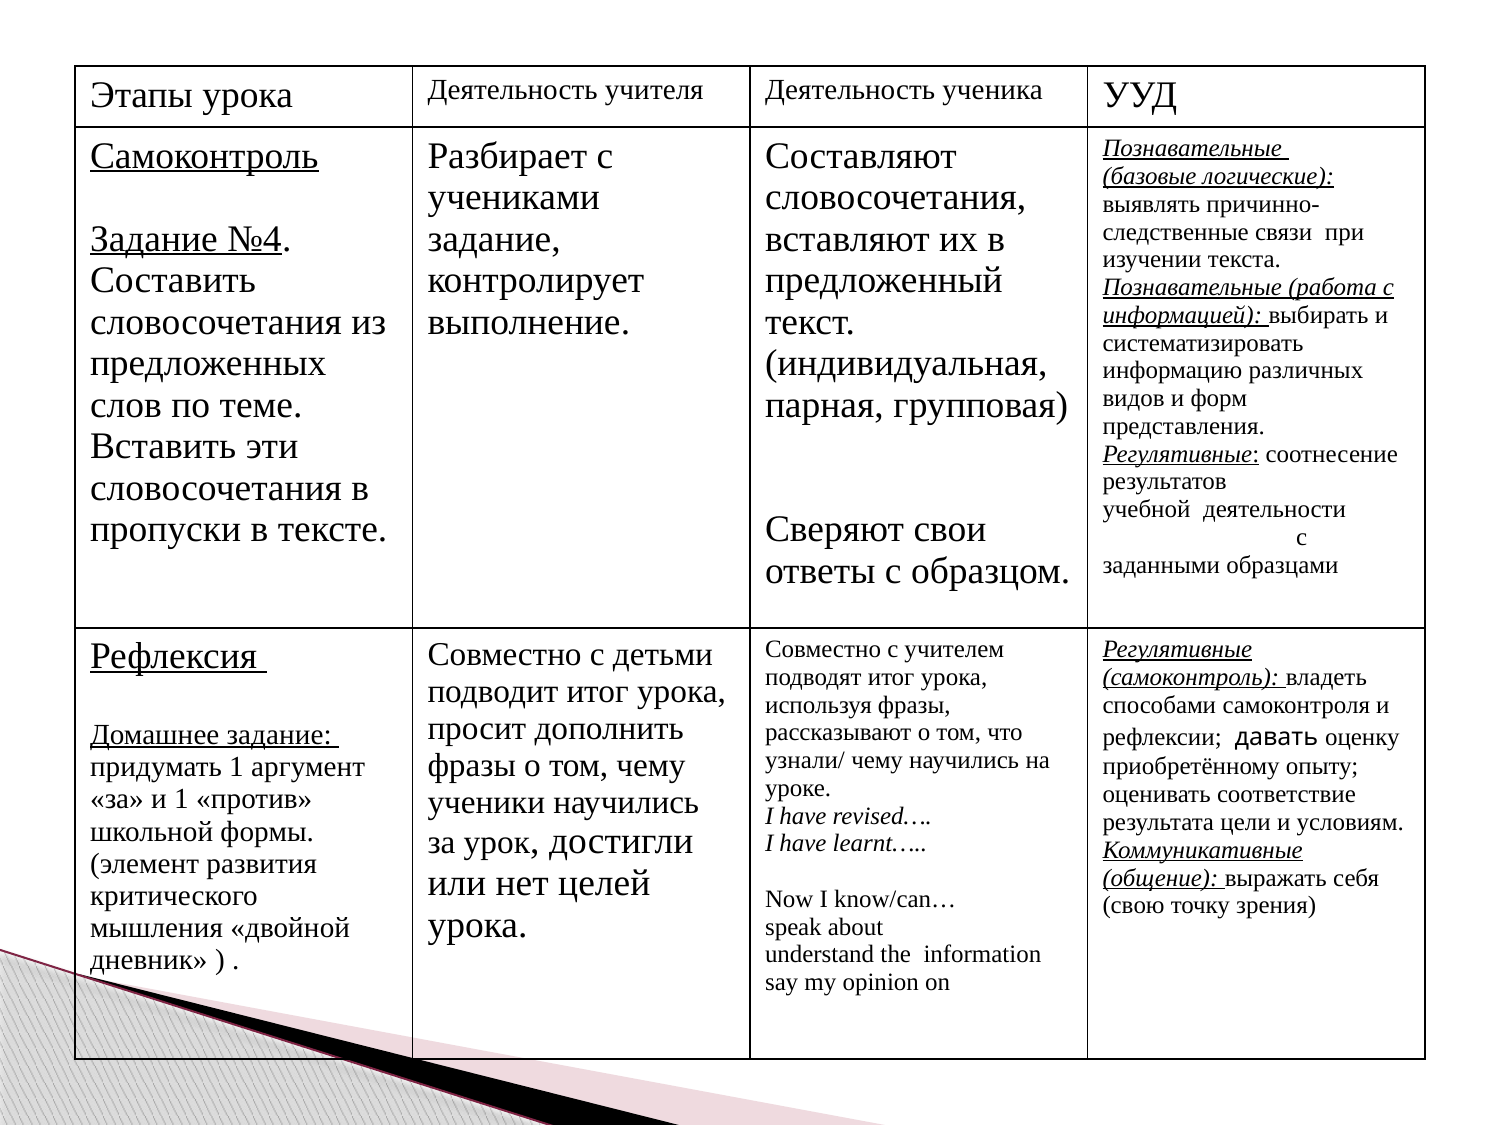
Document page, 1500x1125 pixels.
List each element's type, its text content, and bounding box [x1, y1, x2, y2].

table_cell Самоконтроль Задание №4. Составить словосочетания из предложенных слов по теме. Вставить эти словосочетания в пропуски в тексте. [76, 128, 412, 627]
table_cell Познавательные (базовые логические): выявлять причинно-следственные связи при изучении текста. Познавательные (работа с информацией): выбирать и систематизировать информацию различных видов и форм представления. Регулятивные: соотнесение результатов учебной деятельности с заданными образцами [1088, 128, 1424, 627]
table_cell Совместно с детьми подводит итог урока, просит дополнить фразы о том, чему ученики научились за урок, достигли или нет целей урока. [413, 629, 749, 1058]
table_header Деятельность ученика [751, 67, 1087, 126]
table_cell Совместно с учителем подводят итог урока, используя фразы, рассказывают о том, что узнали/ чему научились на уроке. I have revised…. I have learnt….. Now I know/can… speak about understand the information say my opinion on [751, 629, 1087, 1058]
table_cell Рефлексия Домашнее задание: придумать 1 аргумент «за» и 1 «против» школьной формы. (элемент развития критического мышления «двойной дневник» ) . [76, 629, 412, 1058]
table_header УУД [1088, 67, 1424, 126]
table_cell Разбирает с учениками задание, контролирует выполнение. [413, 128, 749, 627]
table_cell Регулятивные (самоконтроль): владеть способами самоконтроля и рефлексии; давать оценку приобретённому опыту; оценивать соответствие результата цели и условиям. Коммуникативные (общение): выражать себя (свою точку зрения) [1088, 629, 1424, 1058]
table_header Этапы урока [76, 67, 412, 126]
table_header Деятельность учителя [413, 67, 749, 126]
table_cell Составляют словосочетания, вставляют их в предложенный текст. (индивидуальная, парная, групповая) Сверяют свои ответы с образцом. [751, 128, 1087, 627]
